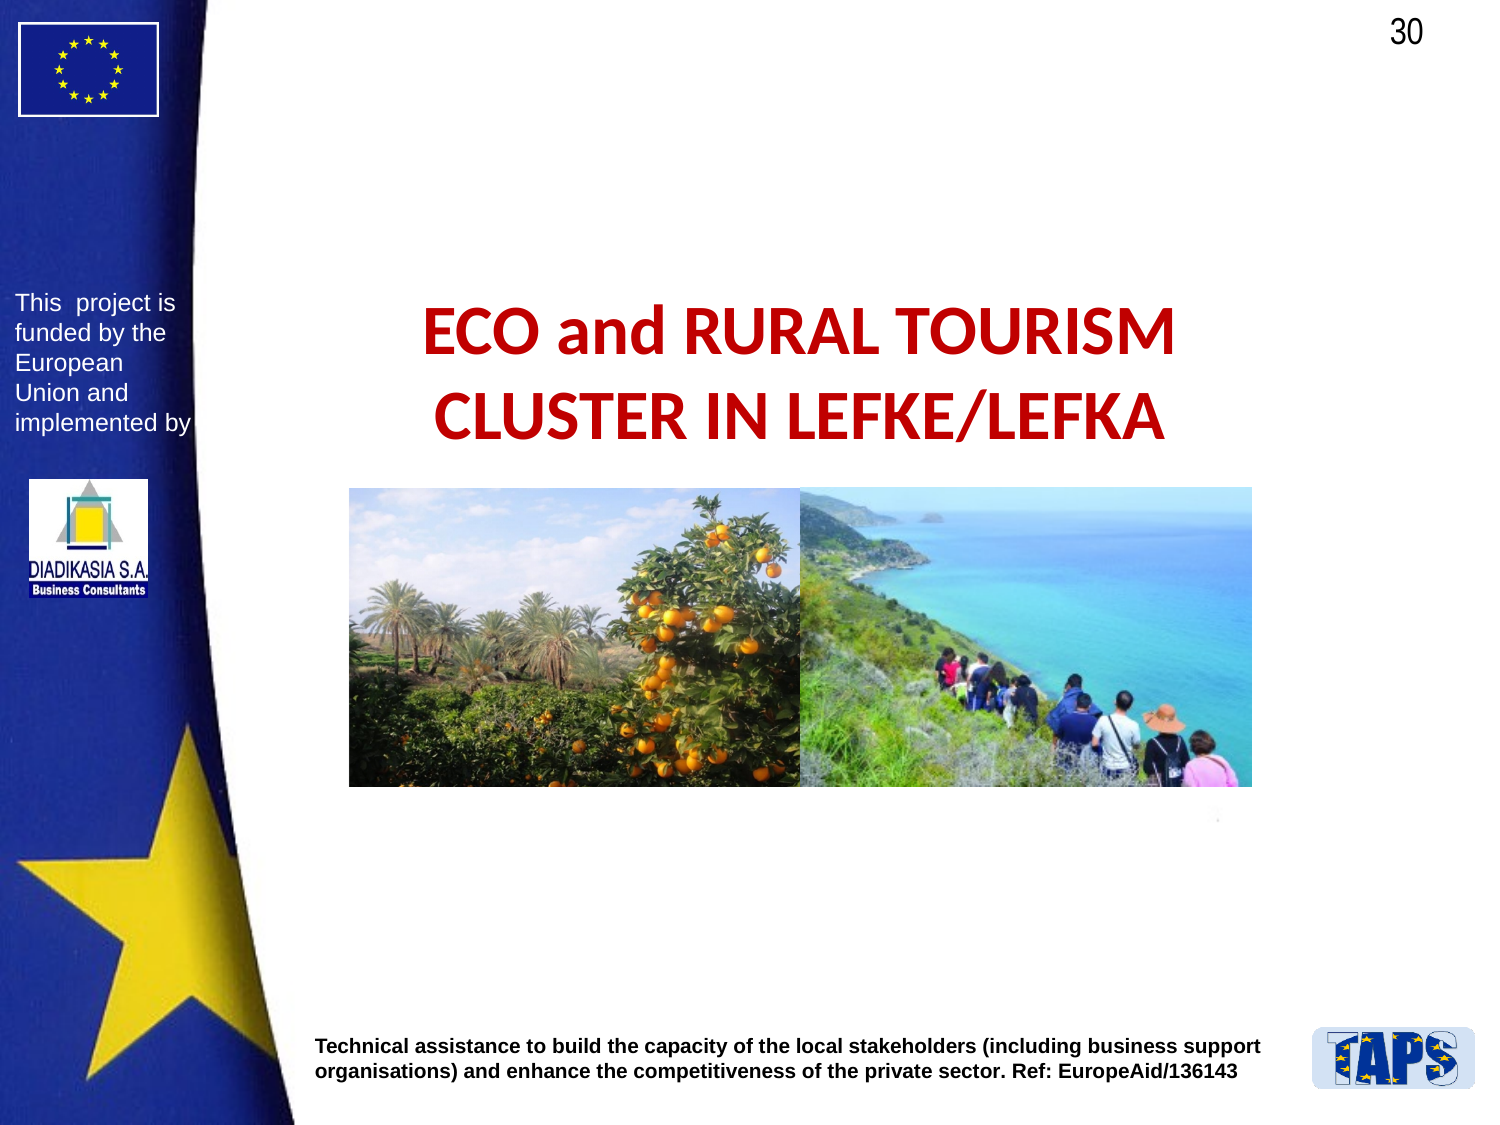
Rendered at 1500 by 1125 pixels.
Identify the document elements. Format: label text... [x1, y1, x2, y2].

title ECO and RURAL TOURISM CLUSTER IN LEFKE/LEFKA [206, 249, 1394, 488]
picture [0, 0, 1500, 1125]
